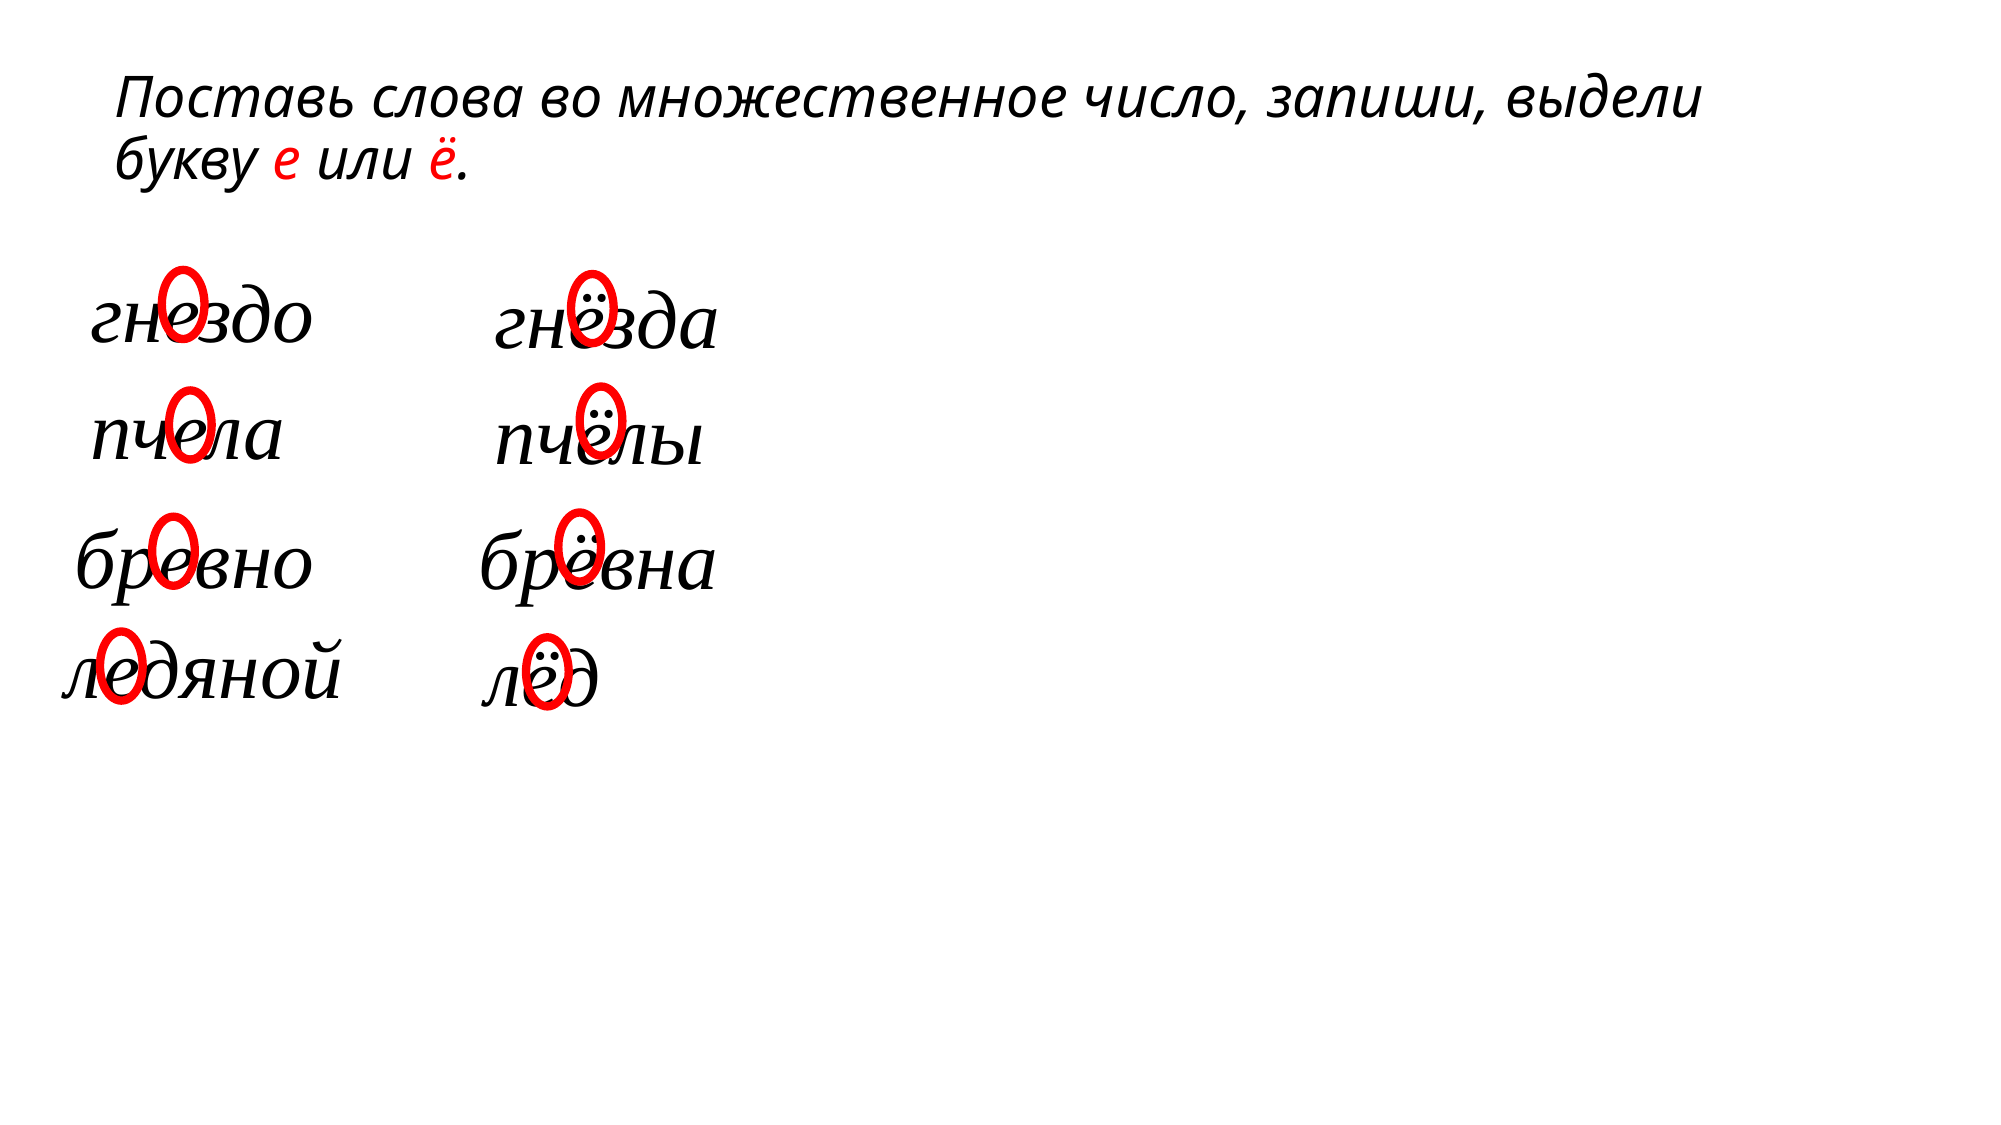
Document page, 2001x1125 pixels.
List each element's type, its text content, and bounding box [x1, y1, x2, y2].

text_box ледяной [49, 557, 398, 664]
text_box [151, 515, 196, 587]
text_box [167, 389, 213, 461]
text_box [569, 272, 615, 345]
text_box [557, 511, 603, 583]
title Поставь слова во множественное число, запиши, выдели букву е или ё. [99, 59, 1863, 200]
text_box пчёлы [479, 324, 816, 431]
text_box [524, 636, 570, 708]
text_box гнездо [75, 201, 435, 308]
text_box брёвна [463, 448, 1017, 555]
text_box гнёзда [479, 207, 816, 315]
text_box [98, 630, 144, 702]
text_box бревно [59, 448, 355, 555]
text_box лёд [470, 565, 689, 672]
text_box [160, 268, 206, 341]
list пчела [75, 318, 332, 425]
text_box [578, 385, 624, 457]
